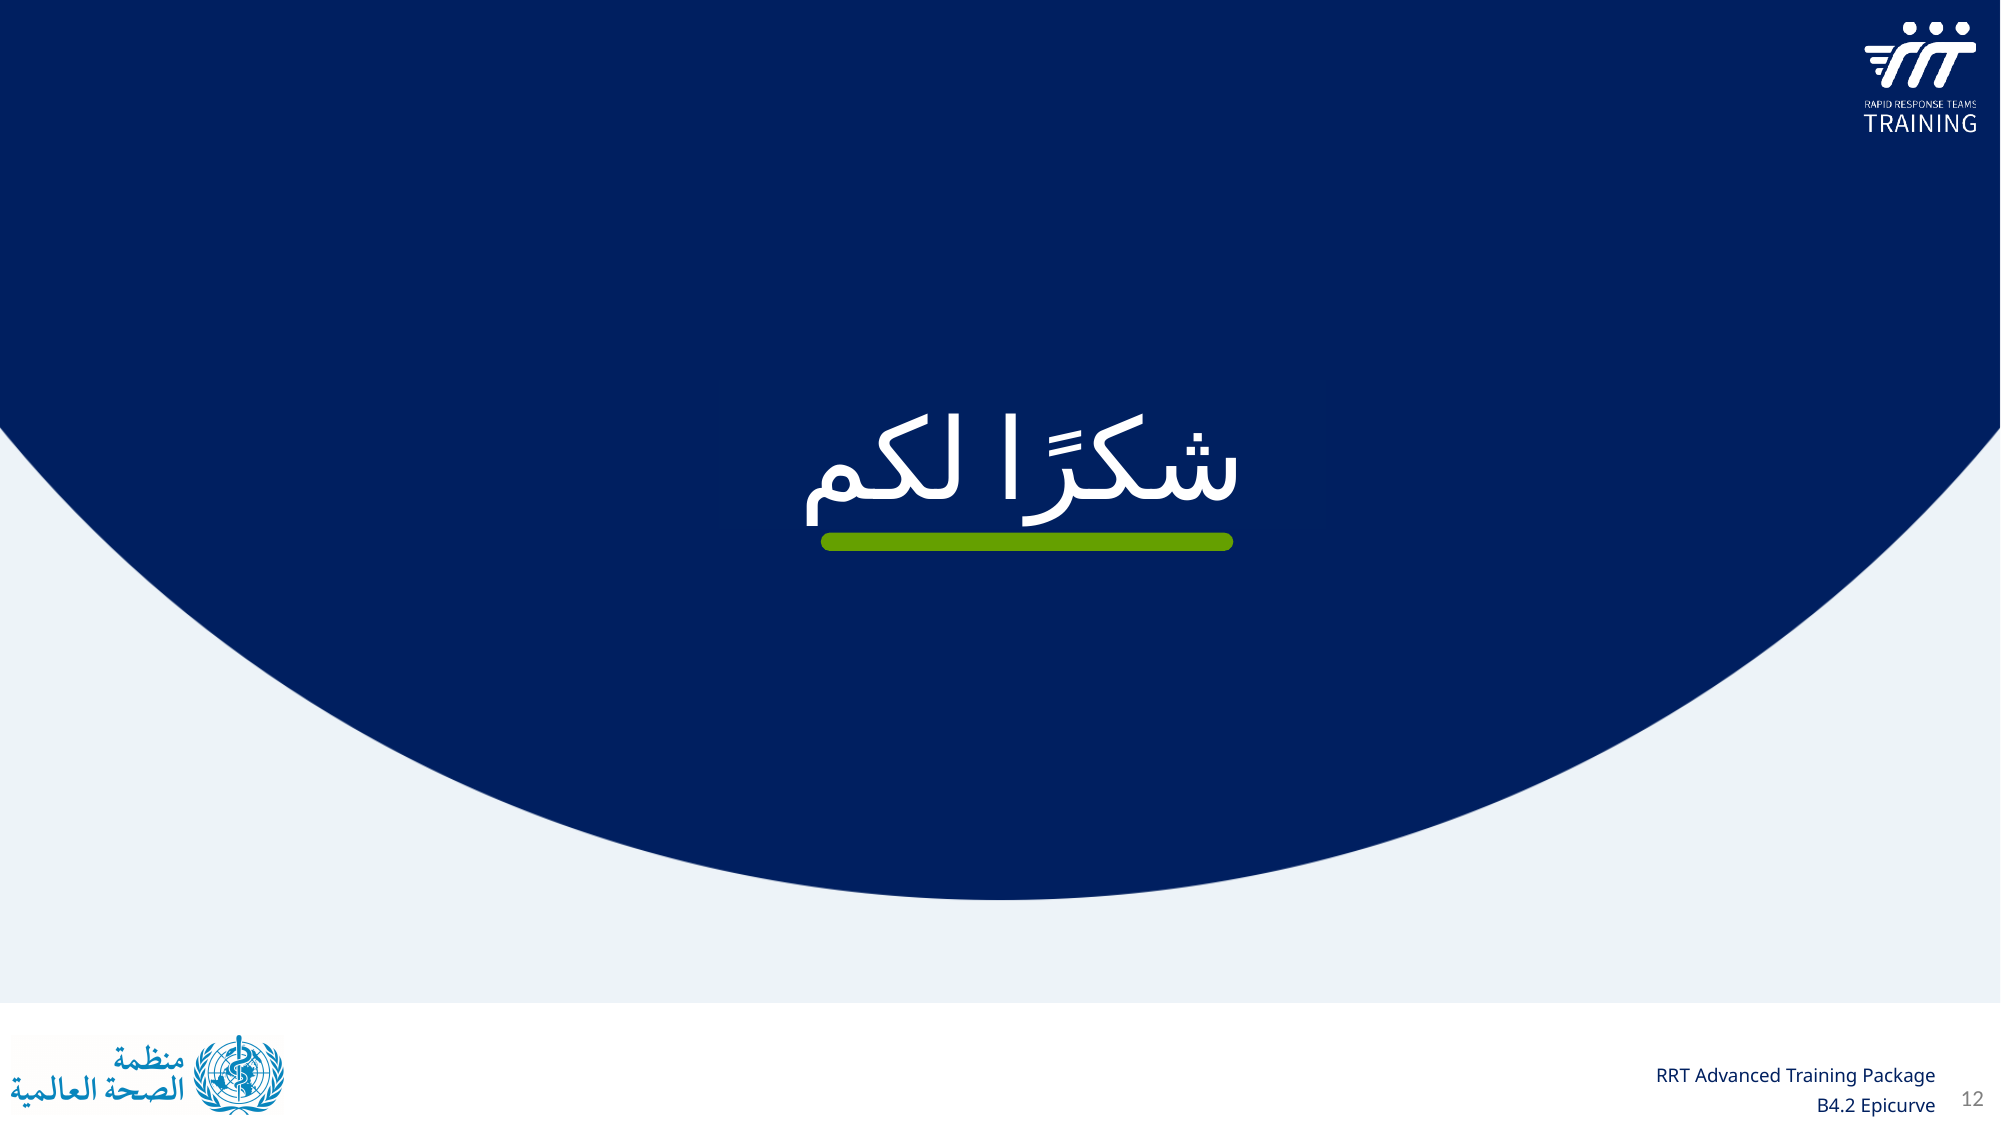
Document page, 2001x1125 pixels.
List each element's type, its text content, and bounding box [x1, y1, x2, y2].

text_box شكرًا لكم [718, 379, 1327, 530]
picture [11, 1035, 284, 1115]
picture [241, 1050, 247, 1059]
picture [0, 0, 2001, 1003]
